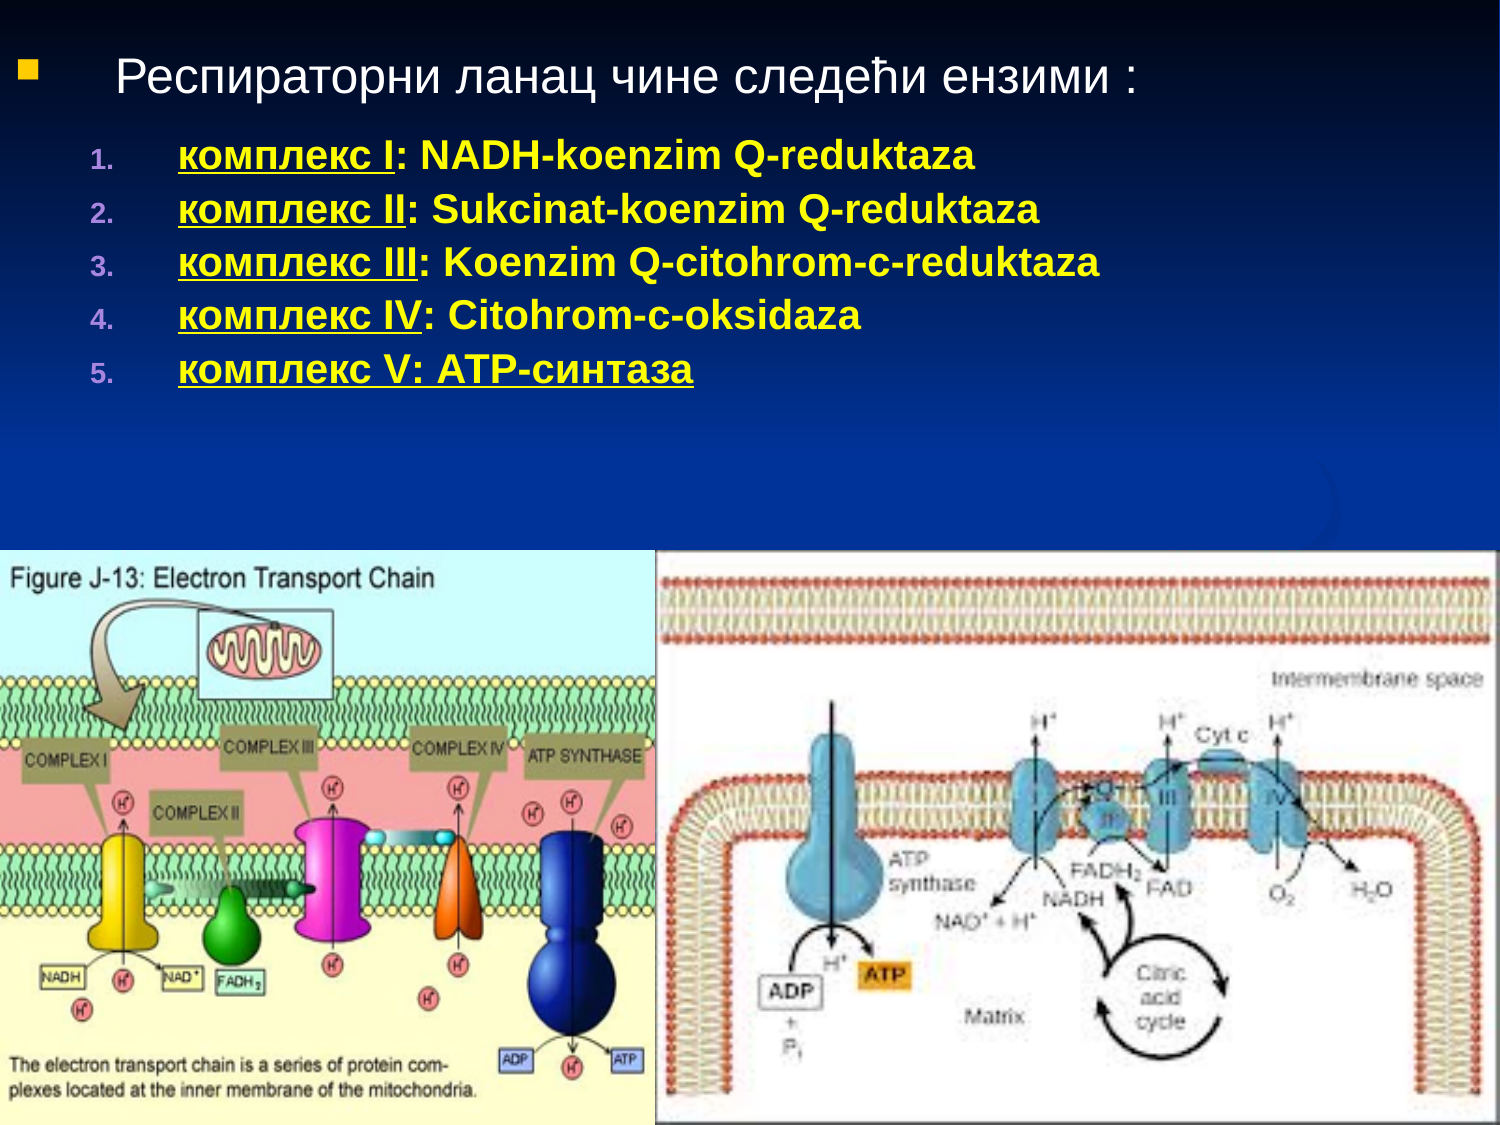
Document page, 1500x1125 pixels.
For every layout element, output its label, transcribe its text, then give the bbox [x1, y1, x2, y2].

picture [0, 550, 1500, 1125]
list Респираторни ланац чине следећи ензими : комплекс I: NADH-koenzim Q-reduktaza комплекс II: Sukcinat-koenzim Q-reduktaza комплекс III: Koenzim Q-citohrom-c-reduktaza комплекс IV: Citohrom-c-oksidaza комплекс V: АТР-синтаза [0, 42, 1500, 550]
